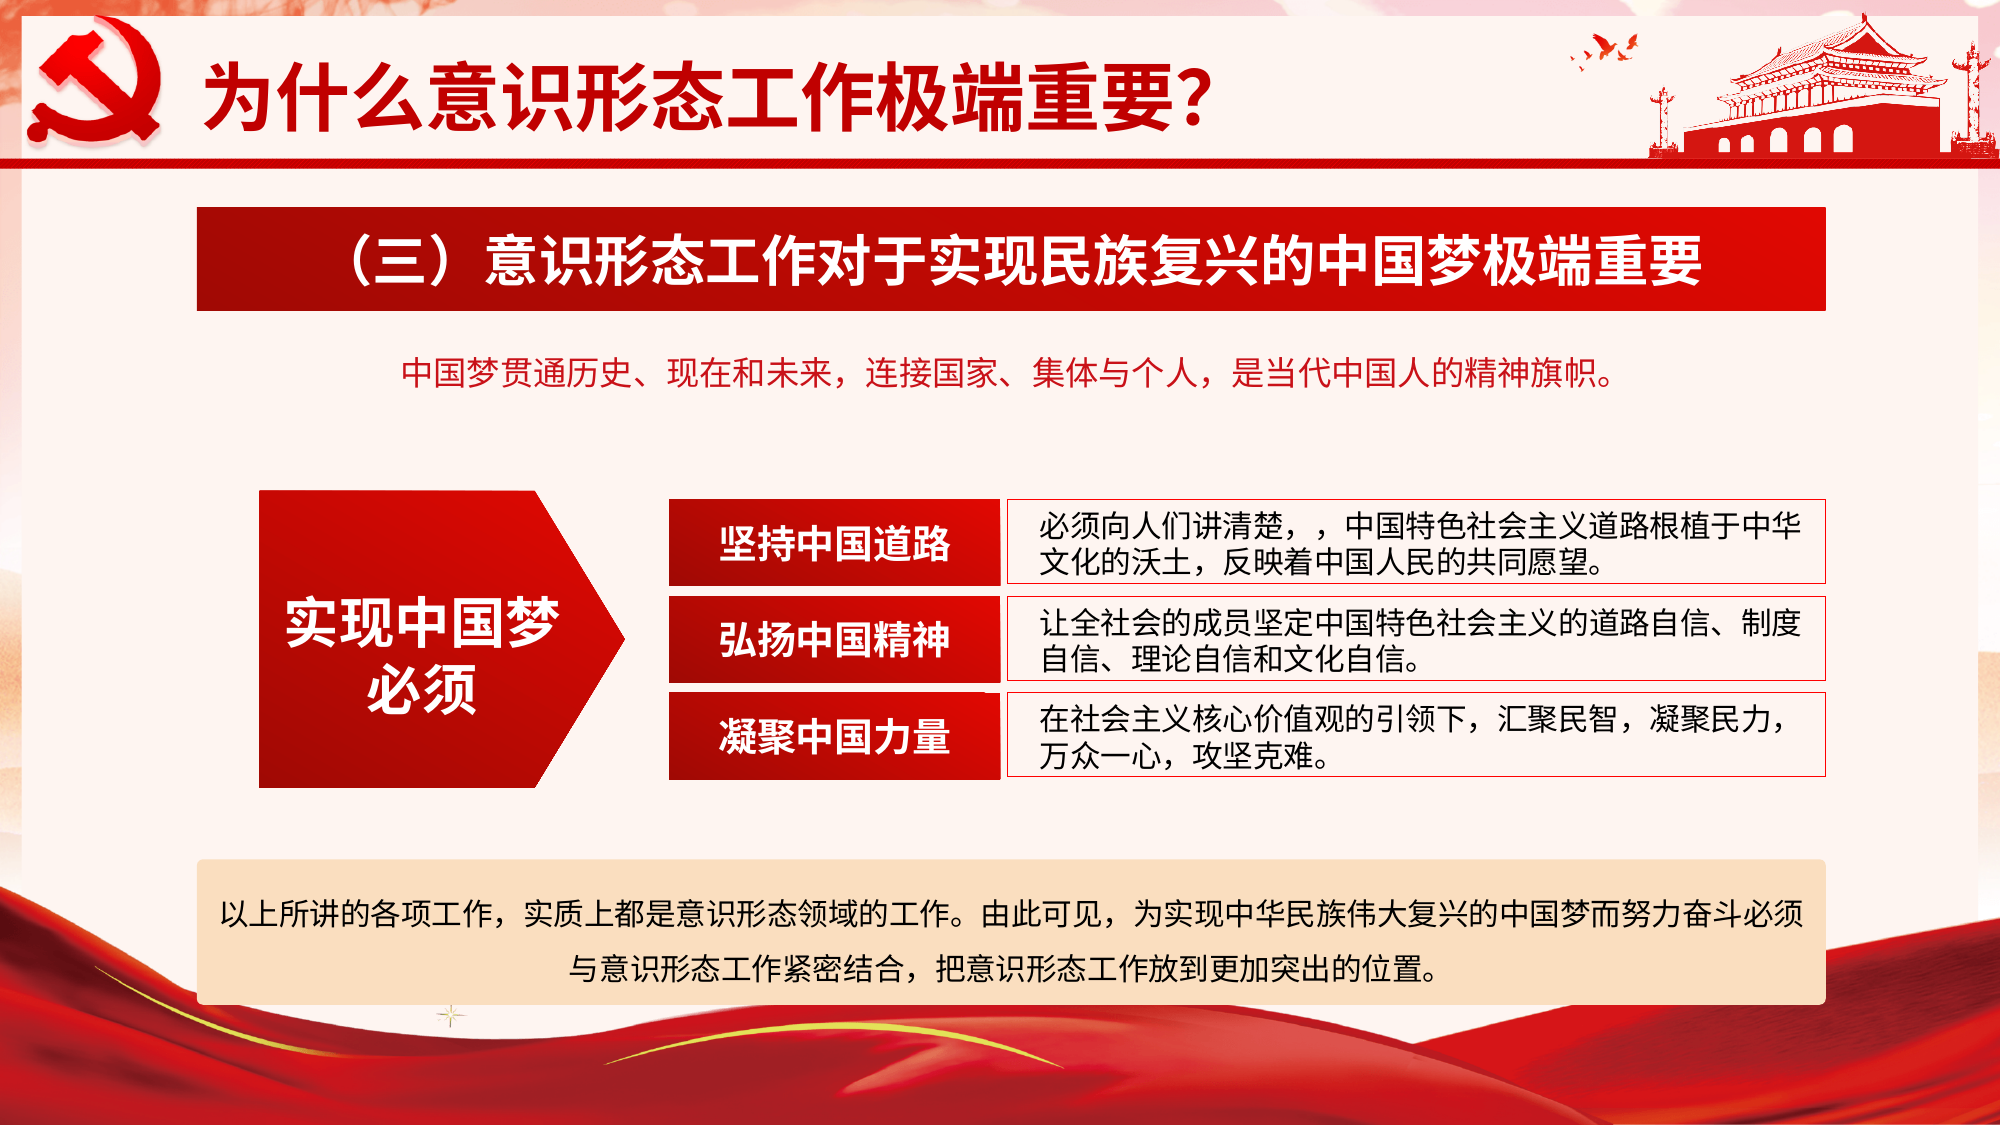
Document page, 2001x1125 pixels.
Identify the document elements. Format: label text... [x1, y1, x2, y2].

text_box （三）意识形态工作对于实现民族复兴的中国梦极端重要 [196, 206, 1827, 311]
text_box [1007, 596, 1826, 686]
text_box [240, 490, 625, 788]
text_box 中国梦贯通历史、现在和未来，连接国家、集体与个人，是当代中国人的精神旗帜。 [385, 345, 1646, 430]
picture [0, 169, 2000, 1125]
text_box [1007, 499, 1826, 589]
text_box 弘扬中国精神 [668, 595, 1001, 683]
text_box 以上所讲的各项工作，实质上都是意识形态领域的工作。由此可见，为实现中华民族伟大复兴的中国梦而努力奋斗必须与意识形态工作紧密结合，把意识形态工作放到更加突出的位置。 [195, 858, 1827, 1006]
picture [0, 0, 2000, 159]
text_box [1007, 692, 1826, 783]
text_box 坚持中国道路 [668, 498, 1001, 587]
text_box 凝聚中国力量 [668, 692, 1001, 780]
